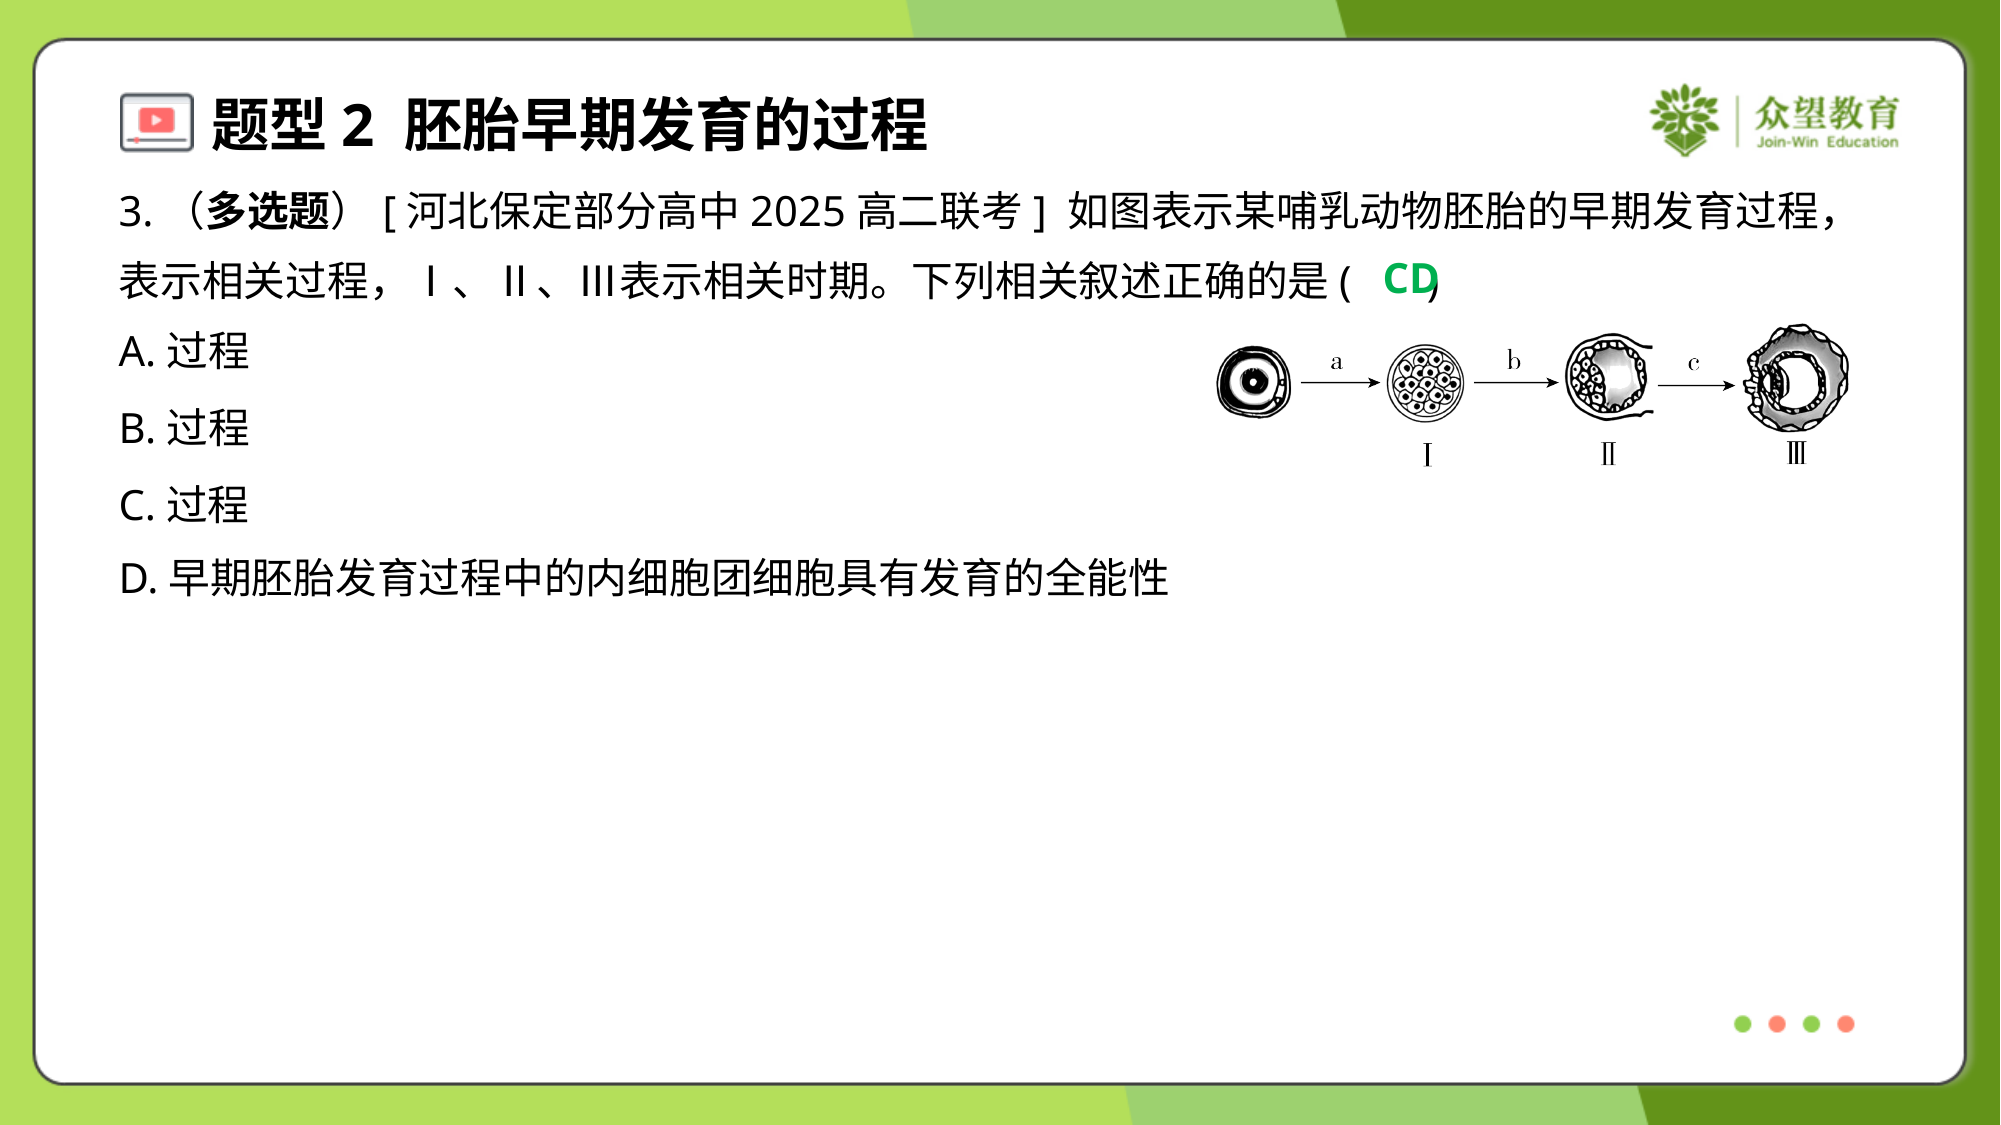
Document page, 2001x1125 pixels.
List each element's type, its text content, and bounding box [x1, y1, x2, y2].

picture [0, 0, 2000, 1125]
text_box CD [1365, 231, 1458, 296]
